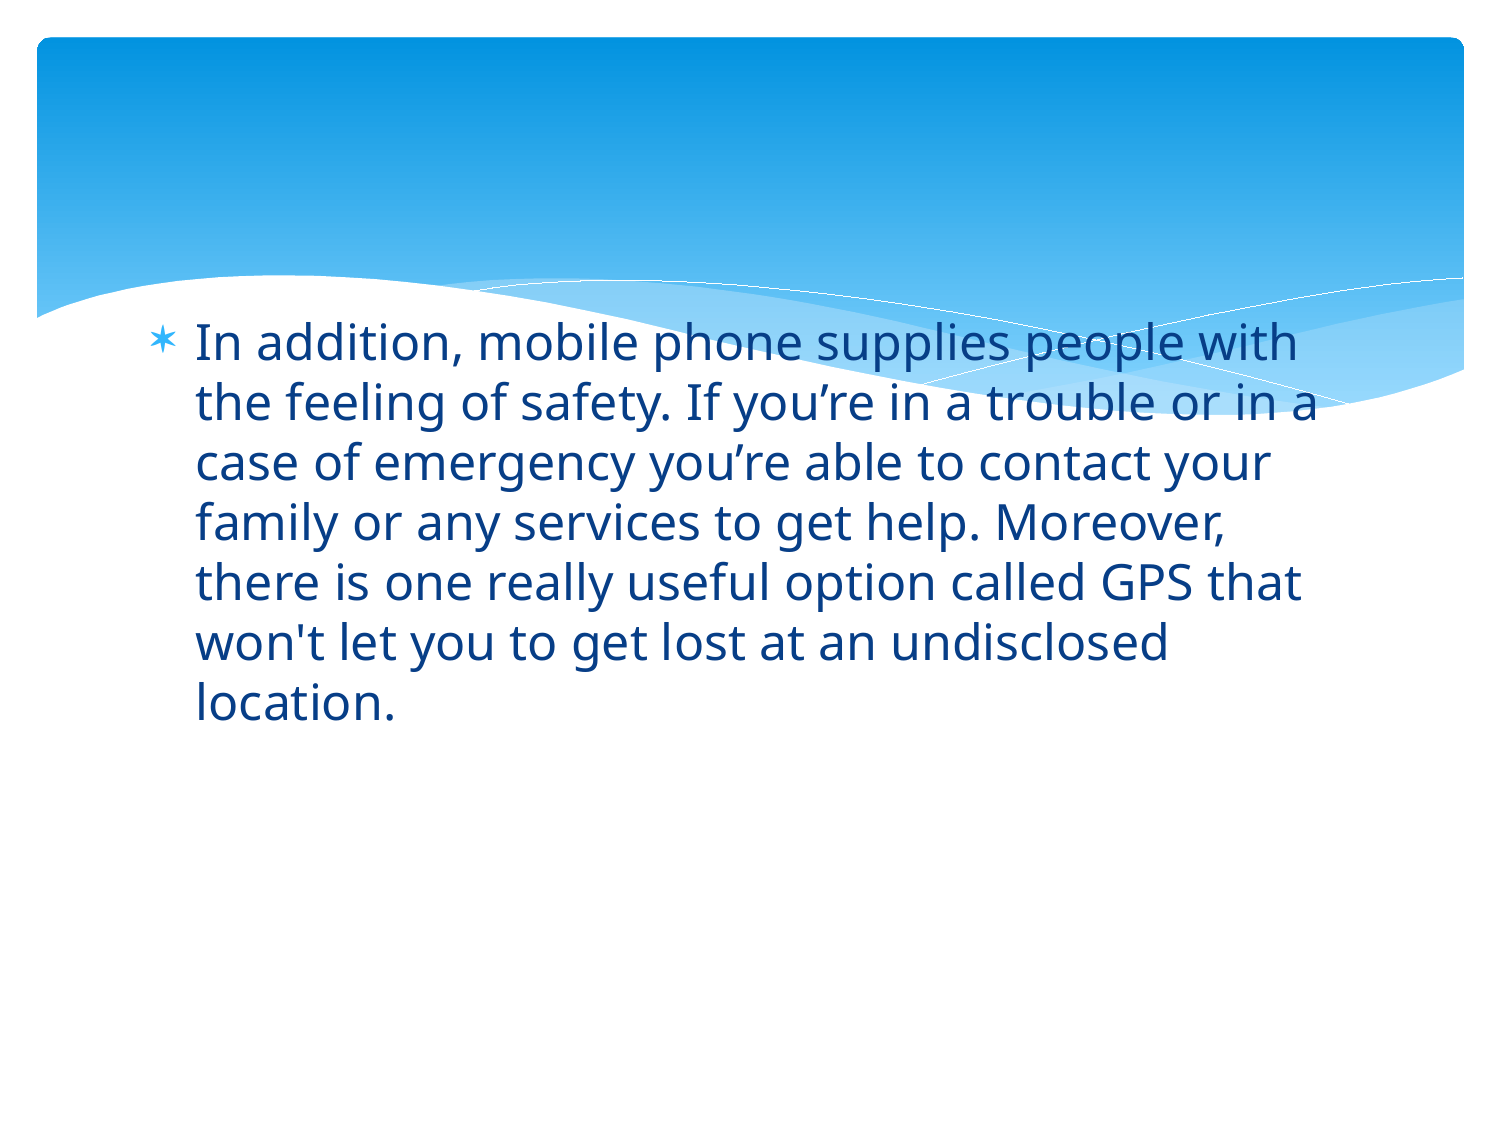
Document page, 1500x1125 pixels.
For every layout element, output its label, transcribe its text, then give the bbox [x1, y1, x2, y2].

list In addition, mobile phone supplies people with the feeling of safety. If you’re in a trouble or in a case of emergency you’re able to contact your family or any services to get help. Moreover, there is one really useful option called GPS that won't let you to get lost at an undisclosed location. [135, 302, 1359, 1005]
